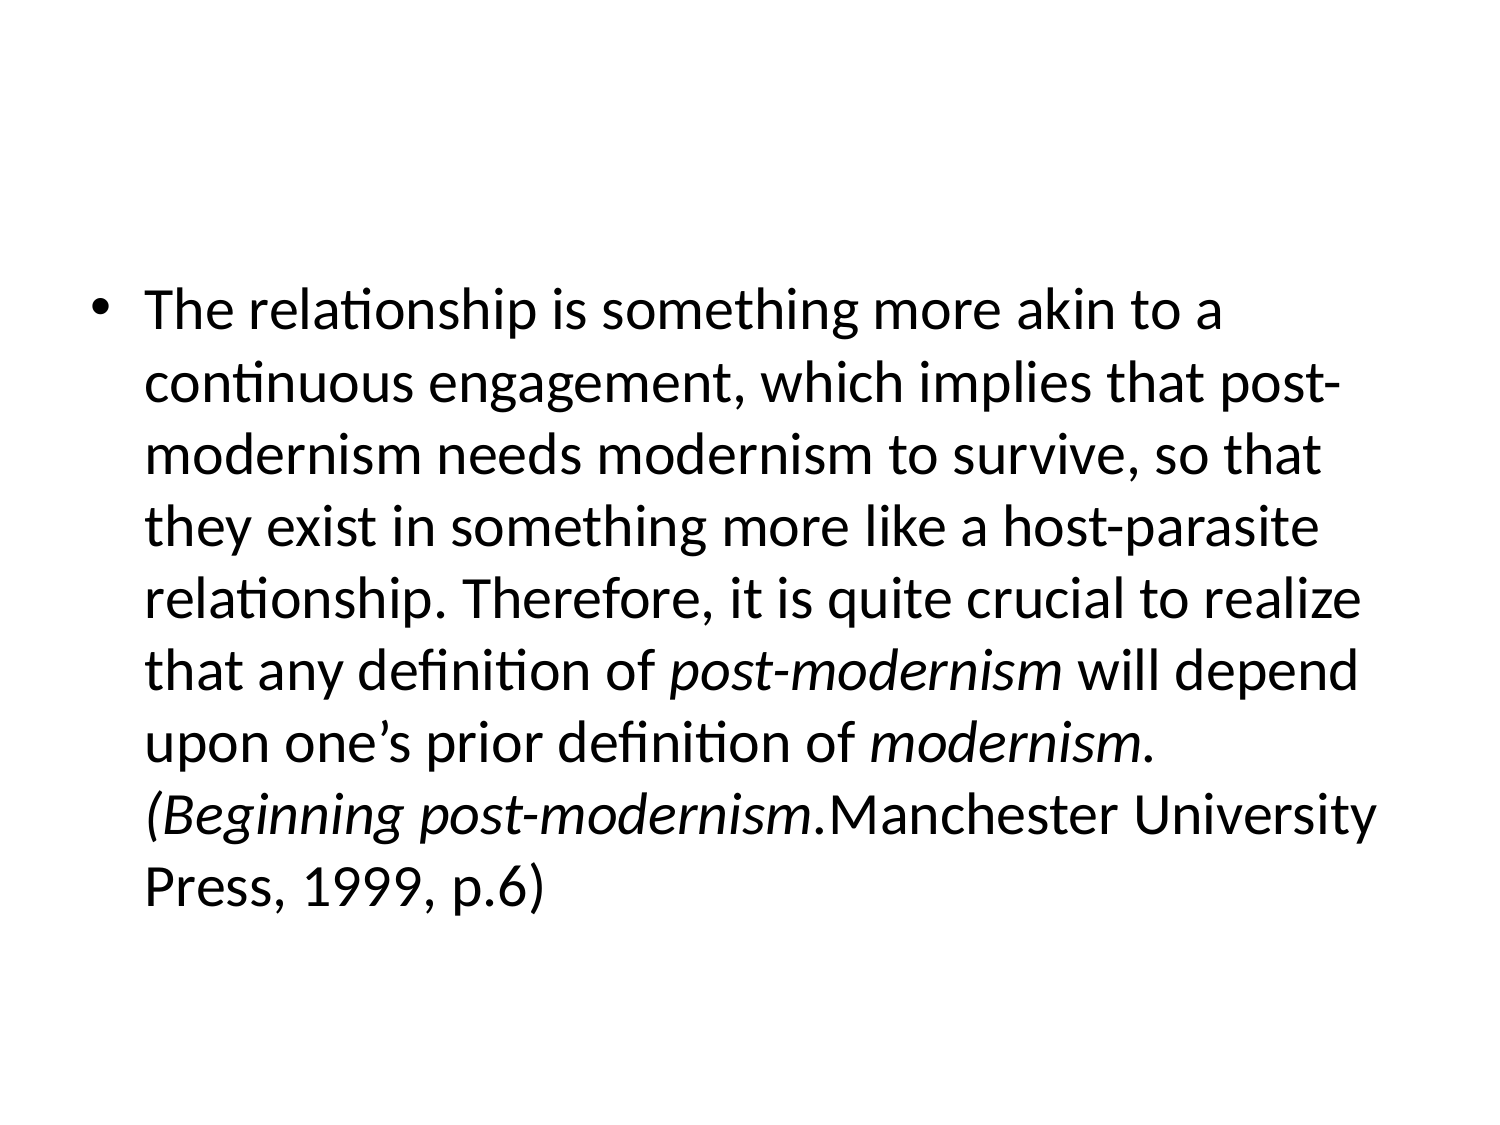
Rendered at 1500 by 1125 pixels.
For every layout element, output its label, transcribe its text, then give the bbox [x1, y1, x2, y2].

list The relationship is something more akin to a continuous engagement, which implies that post-modernism needs modernism to survive, so that they exist in something more like a host-parasite relationship. Therefore, it is quite crucial to realize that any definition of post-modernism will depend upon one’s prior definition of modernism. (Beginning post-modernism.Manchester University Press, 1999, p.6) [75, 262, 1425, 1005]
